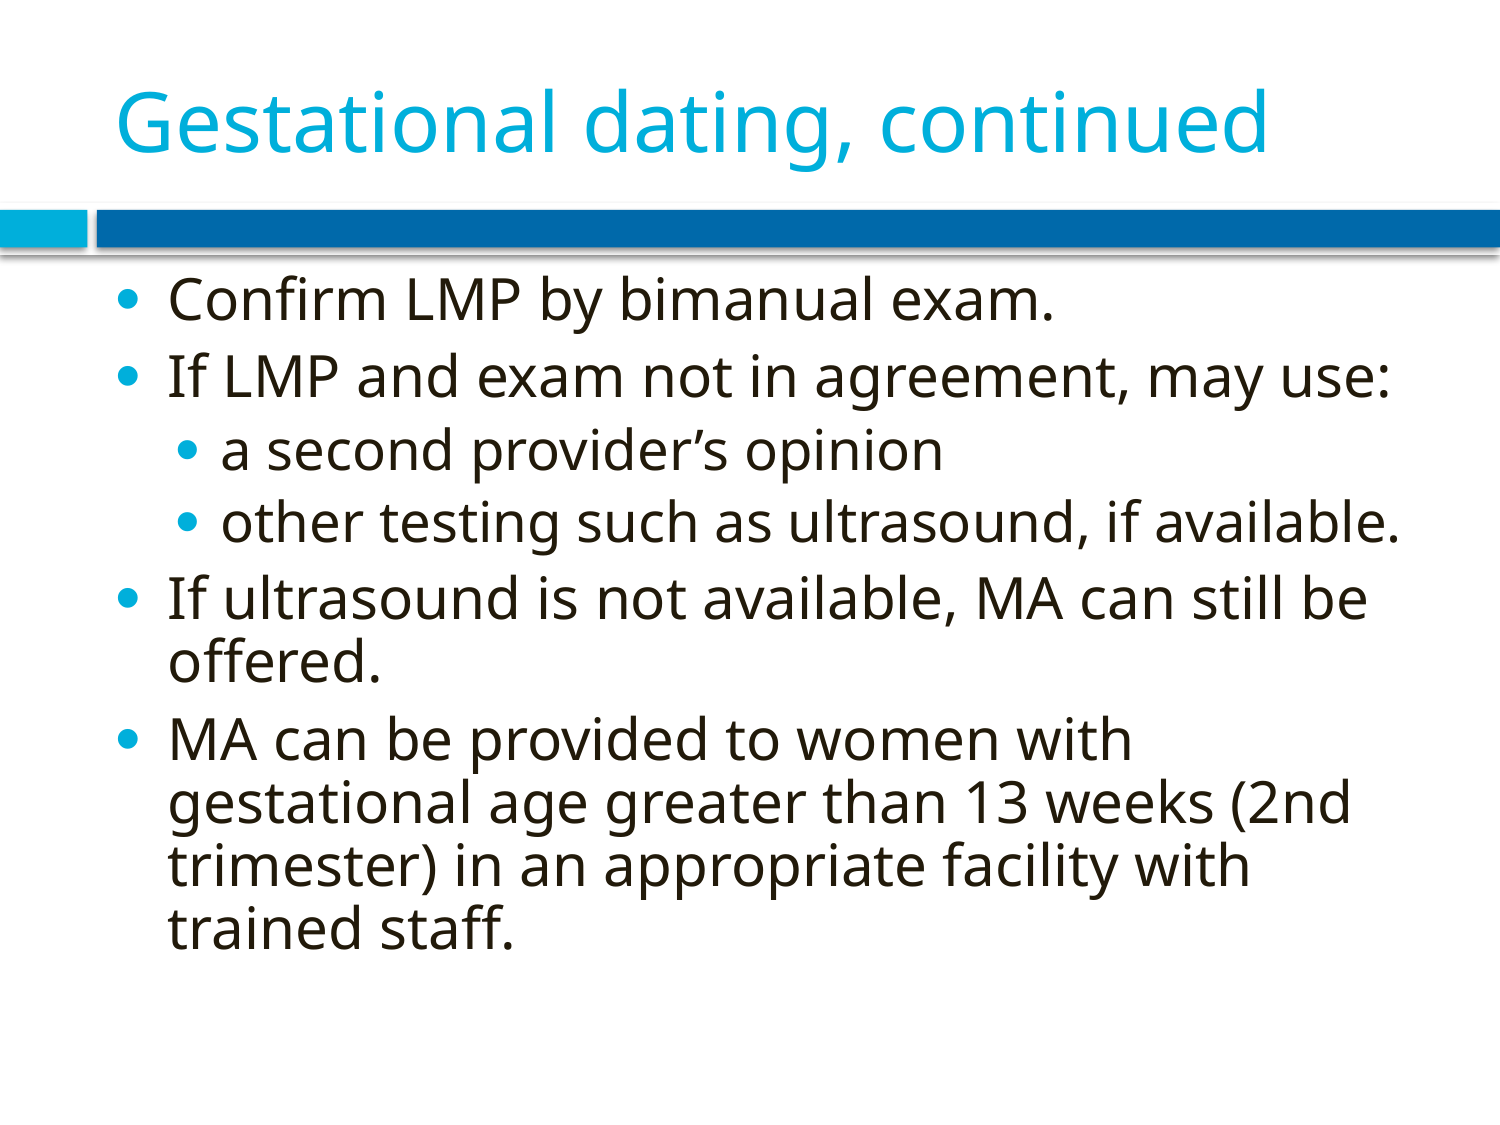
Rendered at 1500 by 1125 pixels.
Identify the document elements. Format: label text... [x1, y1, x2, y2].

title Gestational dating, continued [99, 37, 1438, 200]
list Confirm LMP by bimanual exam. If LMP and exam not in agreement, may use: a second provider’s opinion other testing such as ultrasound, if available. If ultrasound is not available, MA can still be offered. MA can be provided to women with gestational age greater than 13 weeks (2nd trimester) in an appropriate facility with trained staff. [100, 262, 1438, 1005]
